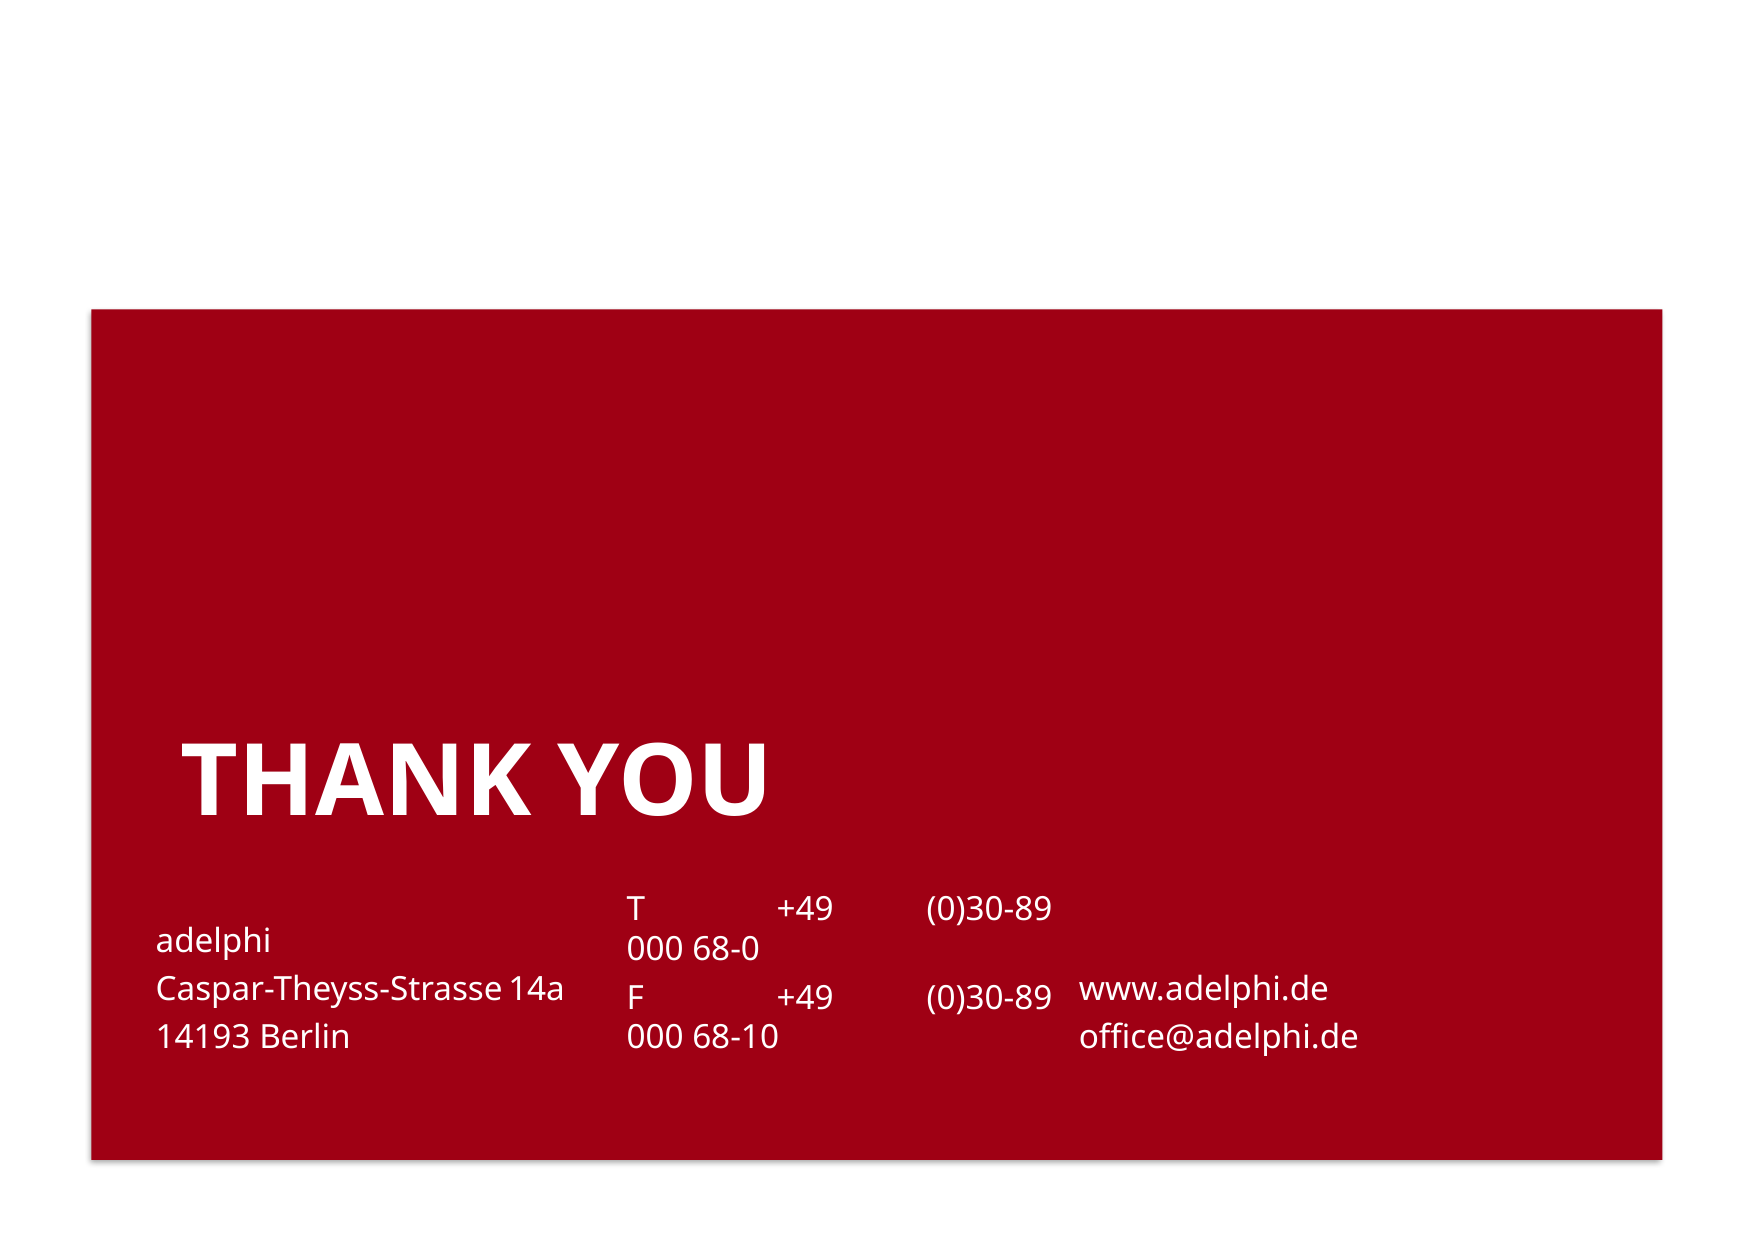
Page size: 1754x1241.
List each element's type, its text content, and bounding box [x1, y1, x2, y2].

list THANK YOU [142, 715, 1172, 761]
